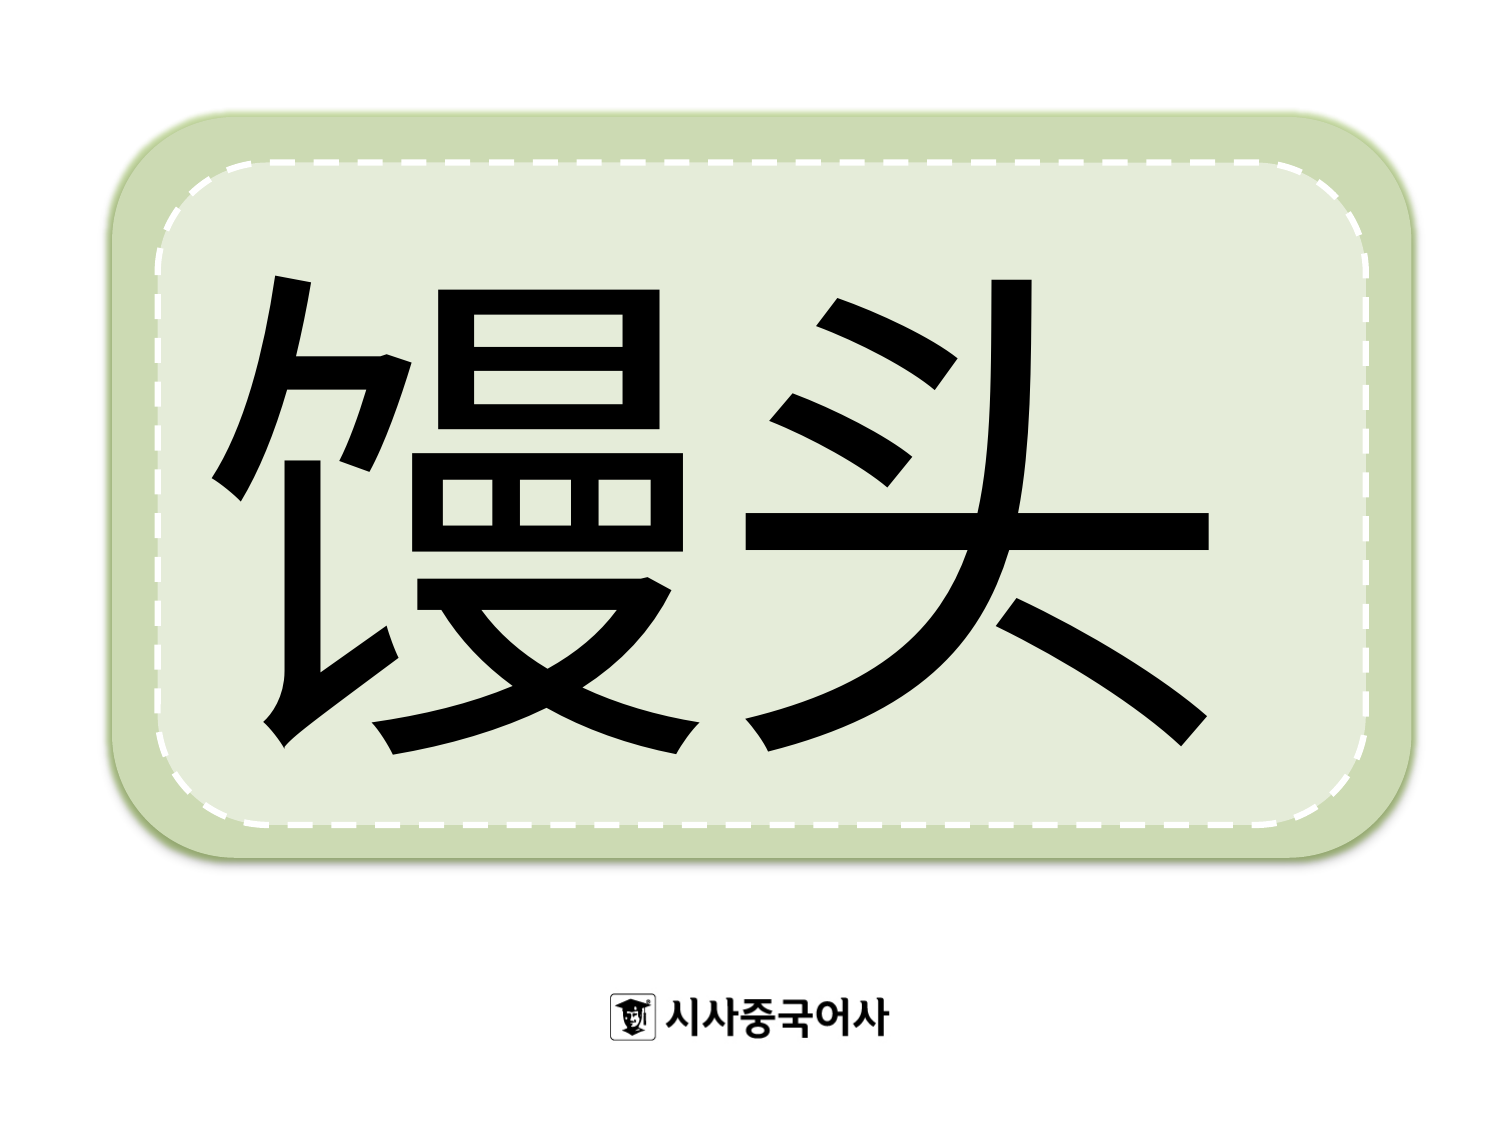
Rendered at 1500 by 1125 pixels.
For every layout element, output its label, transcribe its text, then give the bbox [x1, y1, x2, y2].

text_box 馒头 [171, 172, 1380, 836]
picture [602, 987, 898, 1047]
text_box [162, 160, 1371, 824]
